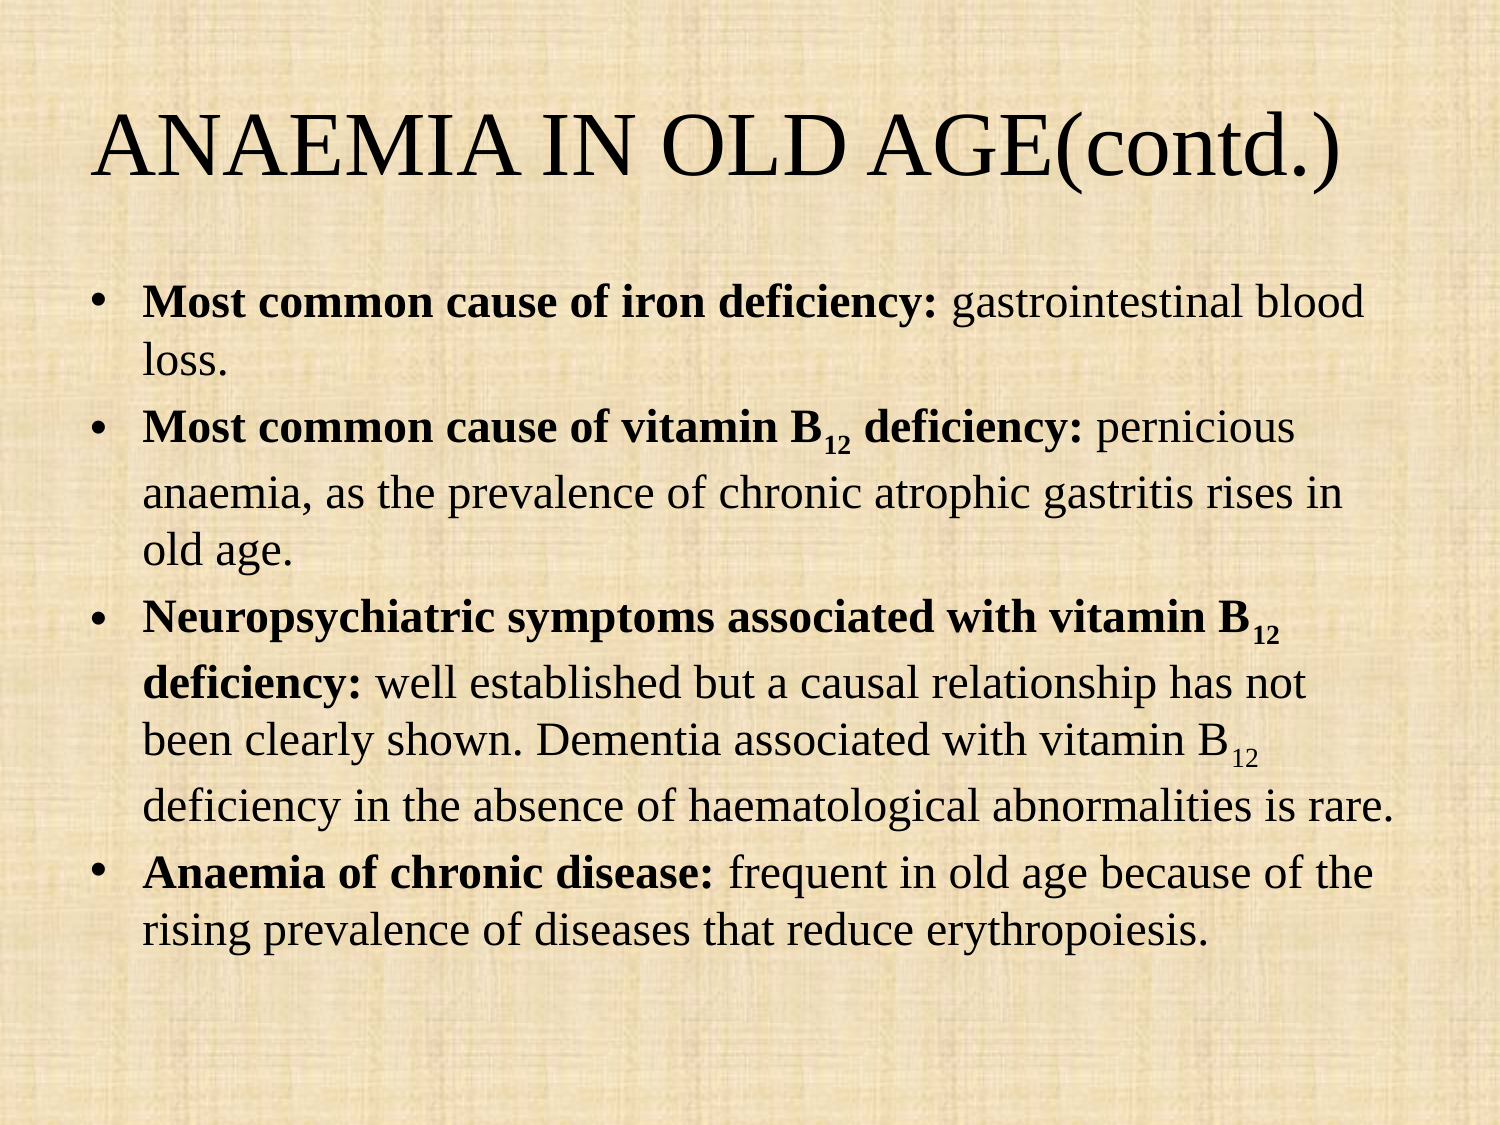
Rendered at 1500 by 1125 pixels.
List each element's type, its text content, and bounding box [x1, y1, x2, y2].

list Most common cause of iron deficiency: gastrointestinal blood loss. Most common cause of vitamin B12 deficiency: pernicious anaemia, as the prevalence of chronic atrophic gastritis rises in old age. Neuropsychiatric symptoms associated with vitamin B12 deficiency: well established but a causal relationship has not been clearly shown. Dementia associated with vitamin B12 deficiency in the absence of haematological abnormalities is rare. Anaemia of chronic disease: frequent in old age because of the rising prevalence of diseases that reduce erythropoiesis. [75, 262, 1425, 1005]
title ANAEMIA IN OLD AGE(contd.) [75, 45, 1425, 233]
